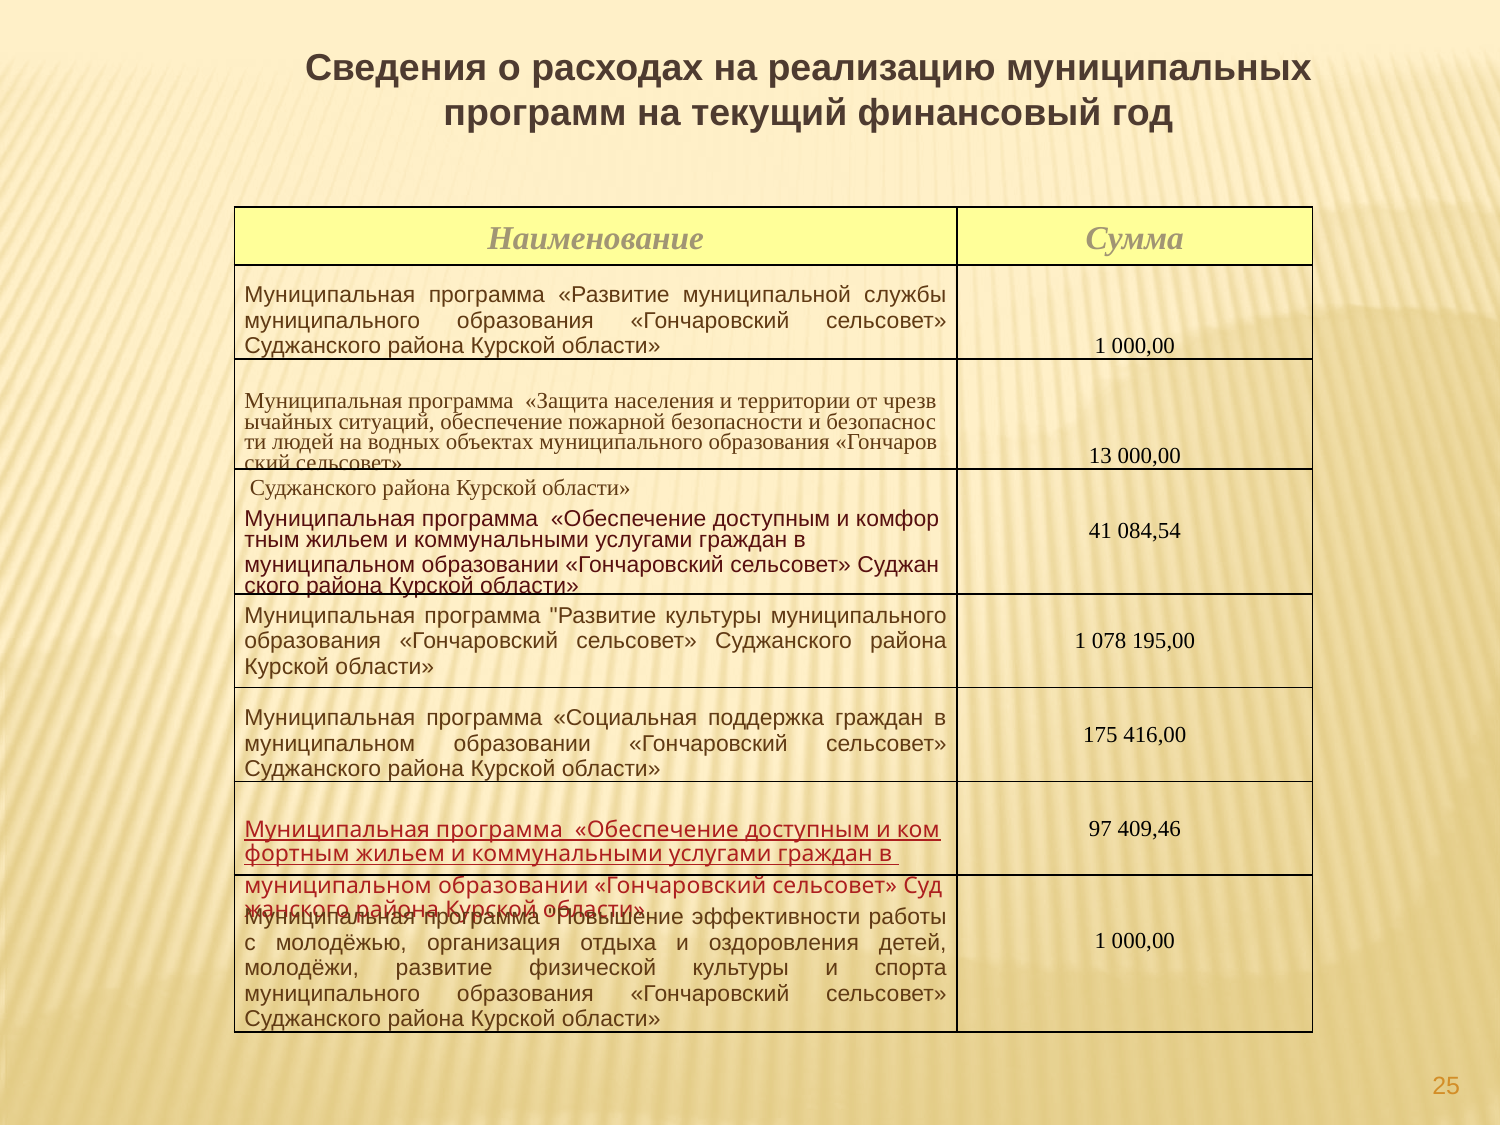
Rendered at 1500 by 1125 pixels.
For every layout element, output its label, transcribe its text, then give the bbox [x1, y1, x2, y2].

table_cell Муниципальная программа «Обеспечение доступным и комфортным жильем и коммунальными услугами граждан в муниципальном образовании «Гончаровский сельсовет» Суджанского района Курской области» [235, 782, 956, 874]
table_cell 175 416,00 [958, 688, 1312, 781]
table_cell Муниципальная программа «Социальная поддержка граждан в муниципальном образовании «Гончаровский сельсовет» Суджанского района Курской области» [235, 688, 956, 781]
table_header Сумма [958, 208, 1312, 264]
table_cell 13 000,00 [958, 360, 1312, 468]
table_cell Муниципальная программа «Обеспечение доступным и комфортным жильем и коммунальными услугами граждан в муниципальном образовании «Гончаровский сельсовет» Суджанского района Курской области» [235, 470, 956, 593]
table_header Наименование [235, 208, 956, 264]
table_cell Муниципальная программа «Развитие муниципальной службы муниципального образования «Гончаровский сельсовет» Суджанского района Курской области» [235, 266, 956, 358]
table_cell Муниципальная программа "Повышение эффективности работы с молодёжью, организация отдыха и оздоровления детей, молодёжи, развитие физической культуры и спорта муниципального образования «Гончаровский сельсовет» Суджанского района Курской области» [235, 876, 956, 1031]
text_box Сведения о расходах на реализацию муниципальных программ на текущий финансовый год [269, 35, 1348, 140]
table_cell 1 000,00 [958, 266, 1312, 358]
table_cell 97 409,46 [958, 782, 1312, 874]
table_cell 41 084,54 [958, 470, 1312, 593]
table_cell Муниципальная программа «Защита населения и территории от чрезвычайных ситуаций, обеспечение пожарной безопасности и безопасности людей на водных объектах муниципального образования «Гончаровский сельсовет» Суджанского района Курской области» [235, 360, 956, 468]
table_cell 1 078 195,00 [958, 595, 1312, 687]
table_cell Муниципальная программа "Развитие культуры муниципального образования «Гончаровский сельсовет» Суджанского района Курской области» [235, 595, 956, 687]
table_cell 1 000,00 [958, 876, 1312, 1031]
slide_number 25 [1350, 1062, 1475, 1103]
